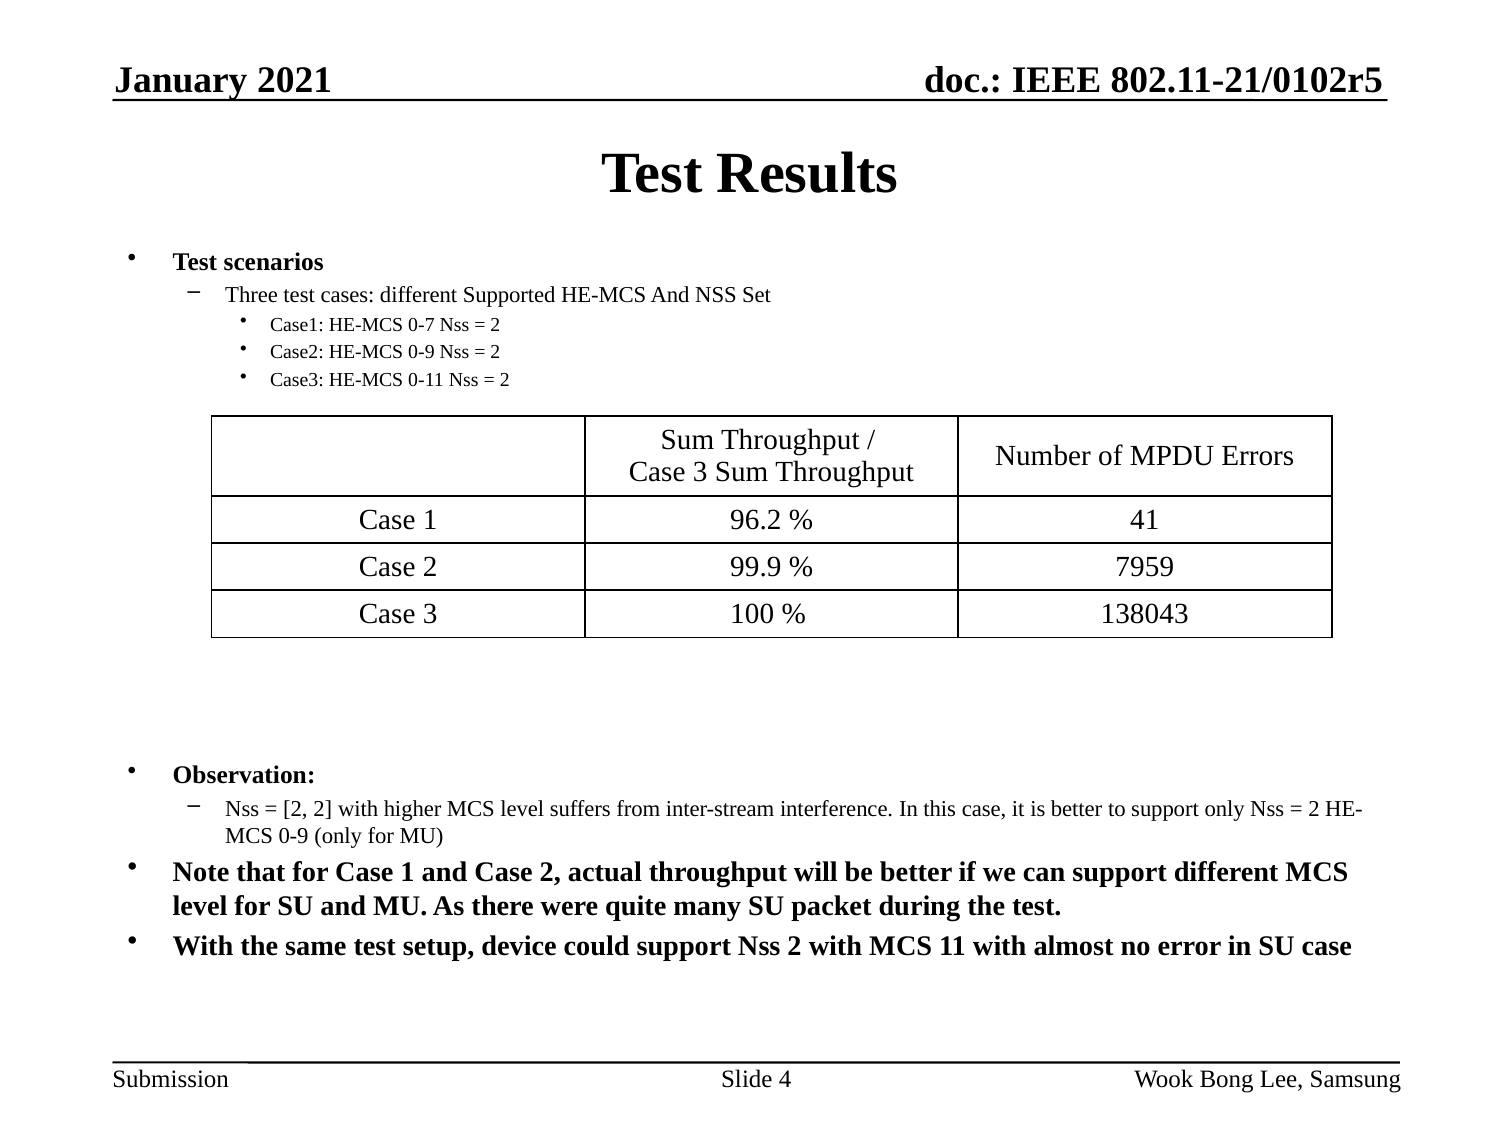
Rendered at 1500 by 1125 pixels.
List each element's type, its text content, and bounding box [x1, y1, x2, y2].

table_cell 96.2 % [586, 497, 957, 542]
table_cell Case 2 [212, 544, 584, 589]
table_cell 7959 [959, 544, 1331, 589]
footer Wook Bong Lee, Samsung [1130, 1061, 1402, 1093]
slide_number Slide 4 [712, 1061, 800, 1093]
table_cell Case 1 [212, 497, 584, 542]
list Test scenarios Three test cases: different Supported HE-MCS And NSS Set Case1: HE-MCS 0-7 Nss = 2 Case2: HE-MCS 0-9 Nss = 2 Case3: HE-MCS 0-11 Nss = 2 Observation: Nss = [2, 2] with higher MCS level suffers from inter-stream interference. In this case, it is better to support only Nss = 2 HE-MCS 0-9 (only for MU) Note that for Case 1 and Case 2, actual throughput will be better if we can support different MCS level for SU and MU. As there were quite many SU packet during the test. With the same test setup, device could support Nss 2 with MCS 11 with almost no error in SU case [112, 237, 1388, 1001]
table_cell 138043 [959, 591, 1331, 637]
table_header Sum Throughput / Case 3 Sum Throughput [586, 417, 957, 495]
table_cell Case 3 [212, 591, 584, 637]
title Test Results [112, 112, 1388, 226]
table_header [212, 417, 584, 495]
table_header Number of MPDU Errors [959, 417, 1331, 495]
table_cell 99.9 % [586, 544, 957, 589]
table_cell 100 % [586, 591, 957, 637]
table_cell 41 [959, 497, 1331, 542]
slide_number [114, 54, 335, 101]
